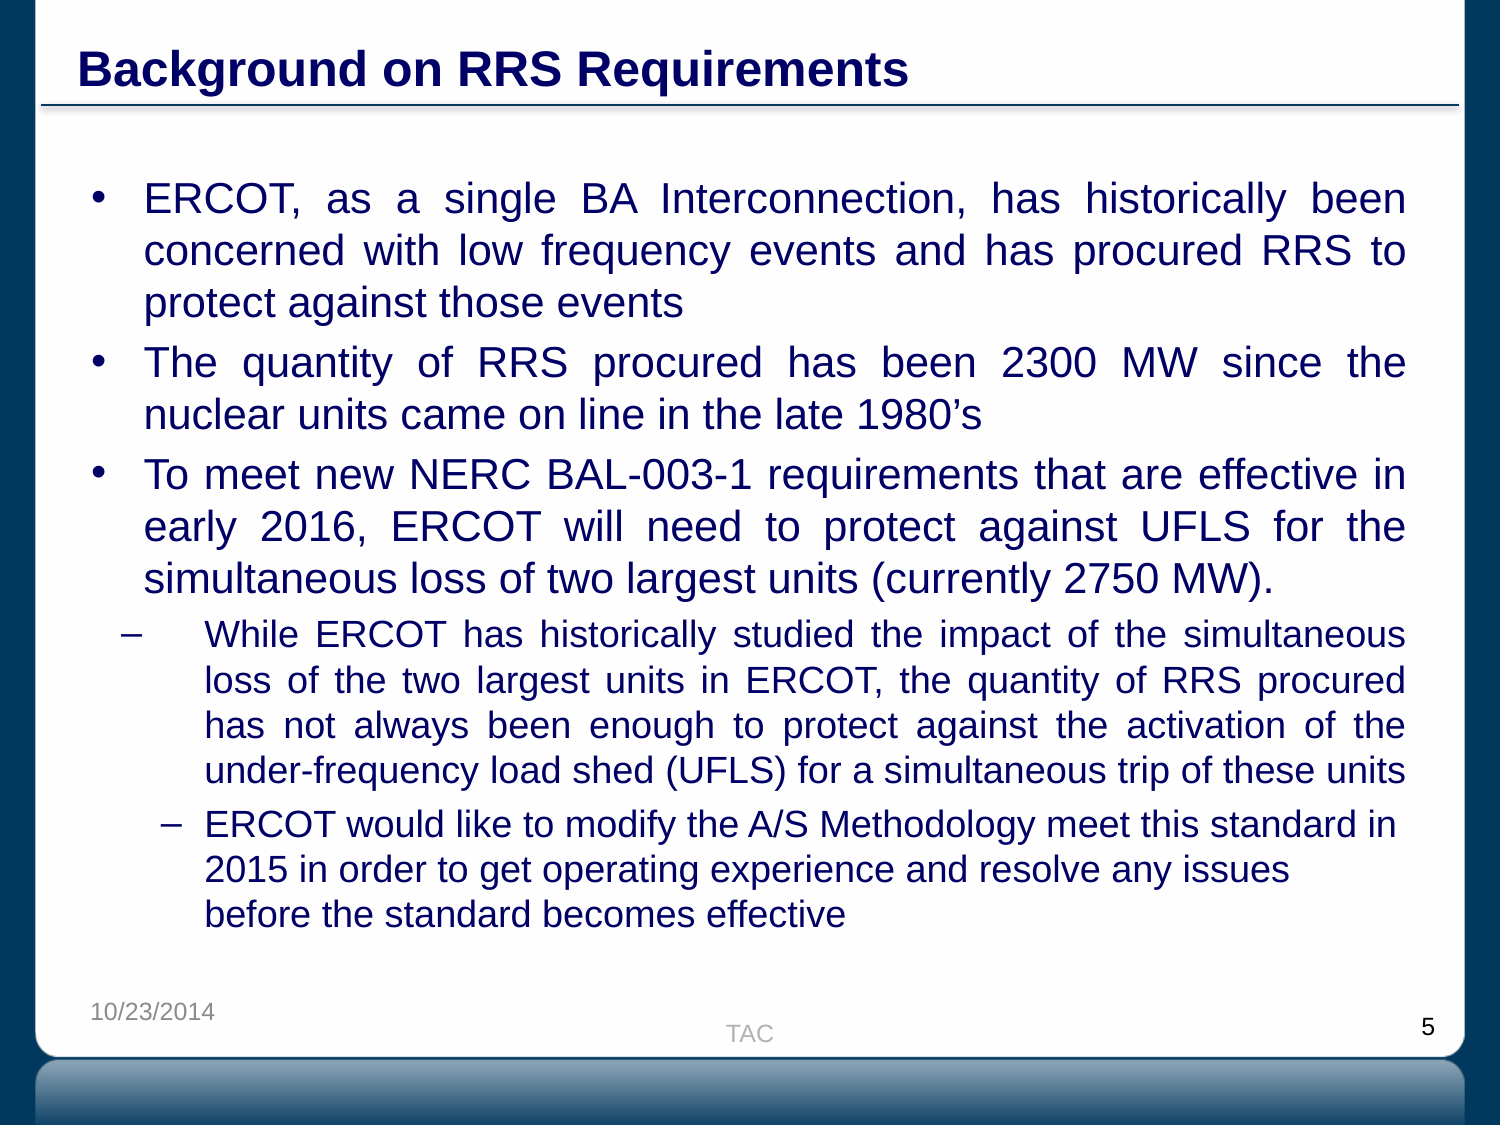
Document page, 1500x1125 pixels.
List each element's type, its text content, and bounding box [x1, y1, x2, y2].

title Background on RRS Requirements [62, 29, 1450, 106]
picture [35, 0, 1465, 1125]
footer TAC [512, 1016, 988, 1049]
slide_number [75, 980, 425, 1041]
list ERCOT, as a single BA Interconnection, has historically been concerned with low frequency events and has procured RRS to protect against those events The quantity of RRS procured has been 2300 MW since the nuclear units came on line in the late 1980’s To meet new NERC BAL-003-1 requirements that are effective in early 2016, ERCOT will need to protect against UFLS for the simultaneous loss of two largest units (currently 2750 MW). While ERCOT has historically studied the impact of the simultaneous loss of the two largest units in ERCOT, the quantity of RRS procured has not always been enough to protect against the activation of the under-frequency load shed (UFLS) for a simultaneous trip of these units ERCOT would like to modify the A/S Methodology meet this standard in 2015 in order to get operating experience and resolve any issues before the standard becomes effective [76, 162, 1422, 965]
